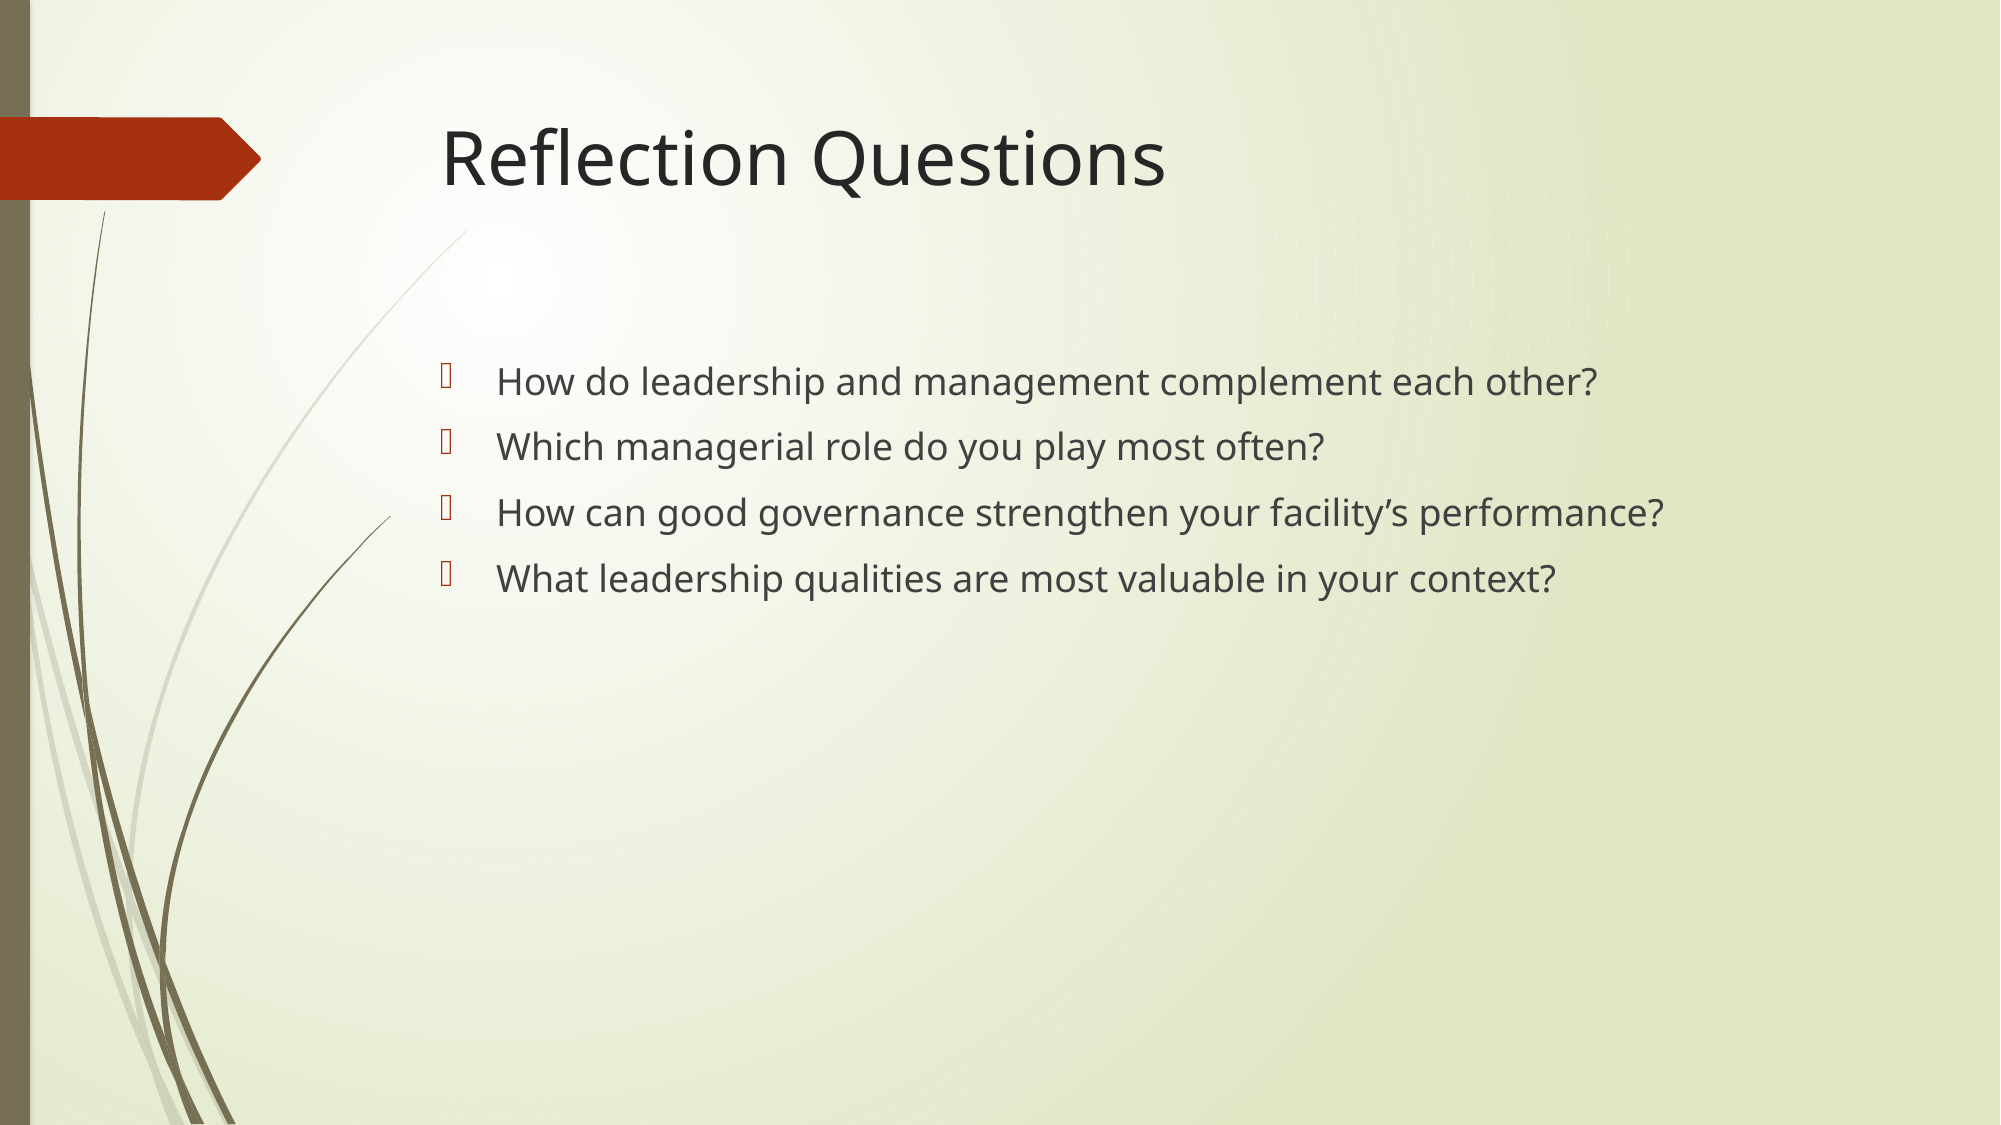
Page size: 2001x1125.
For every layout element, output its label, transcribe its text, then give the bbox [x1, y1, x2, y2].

list How do leadership and management complement each other? Which managerial role do you play most often? How can good governance strengthen your facility’s performance? What leadership qualities are most valuable in your context? [424, 350, 1888, 970]
title Reflection Questions [425, 102, 1888, 313]
